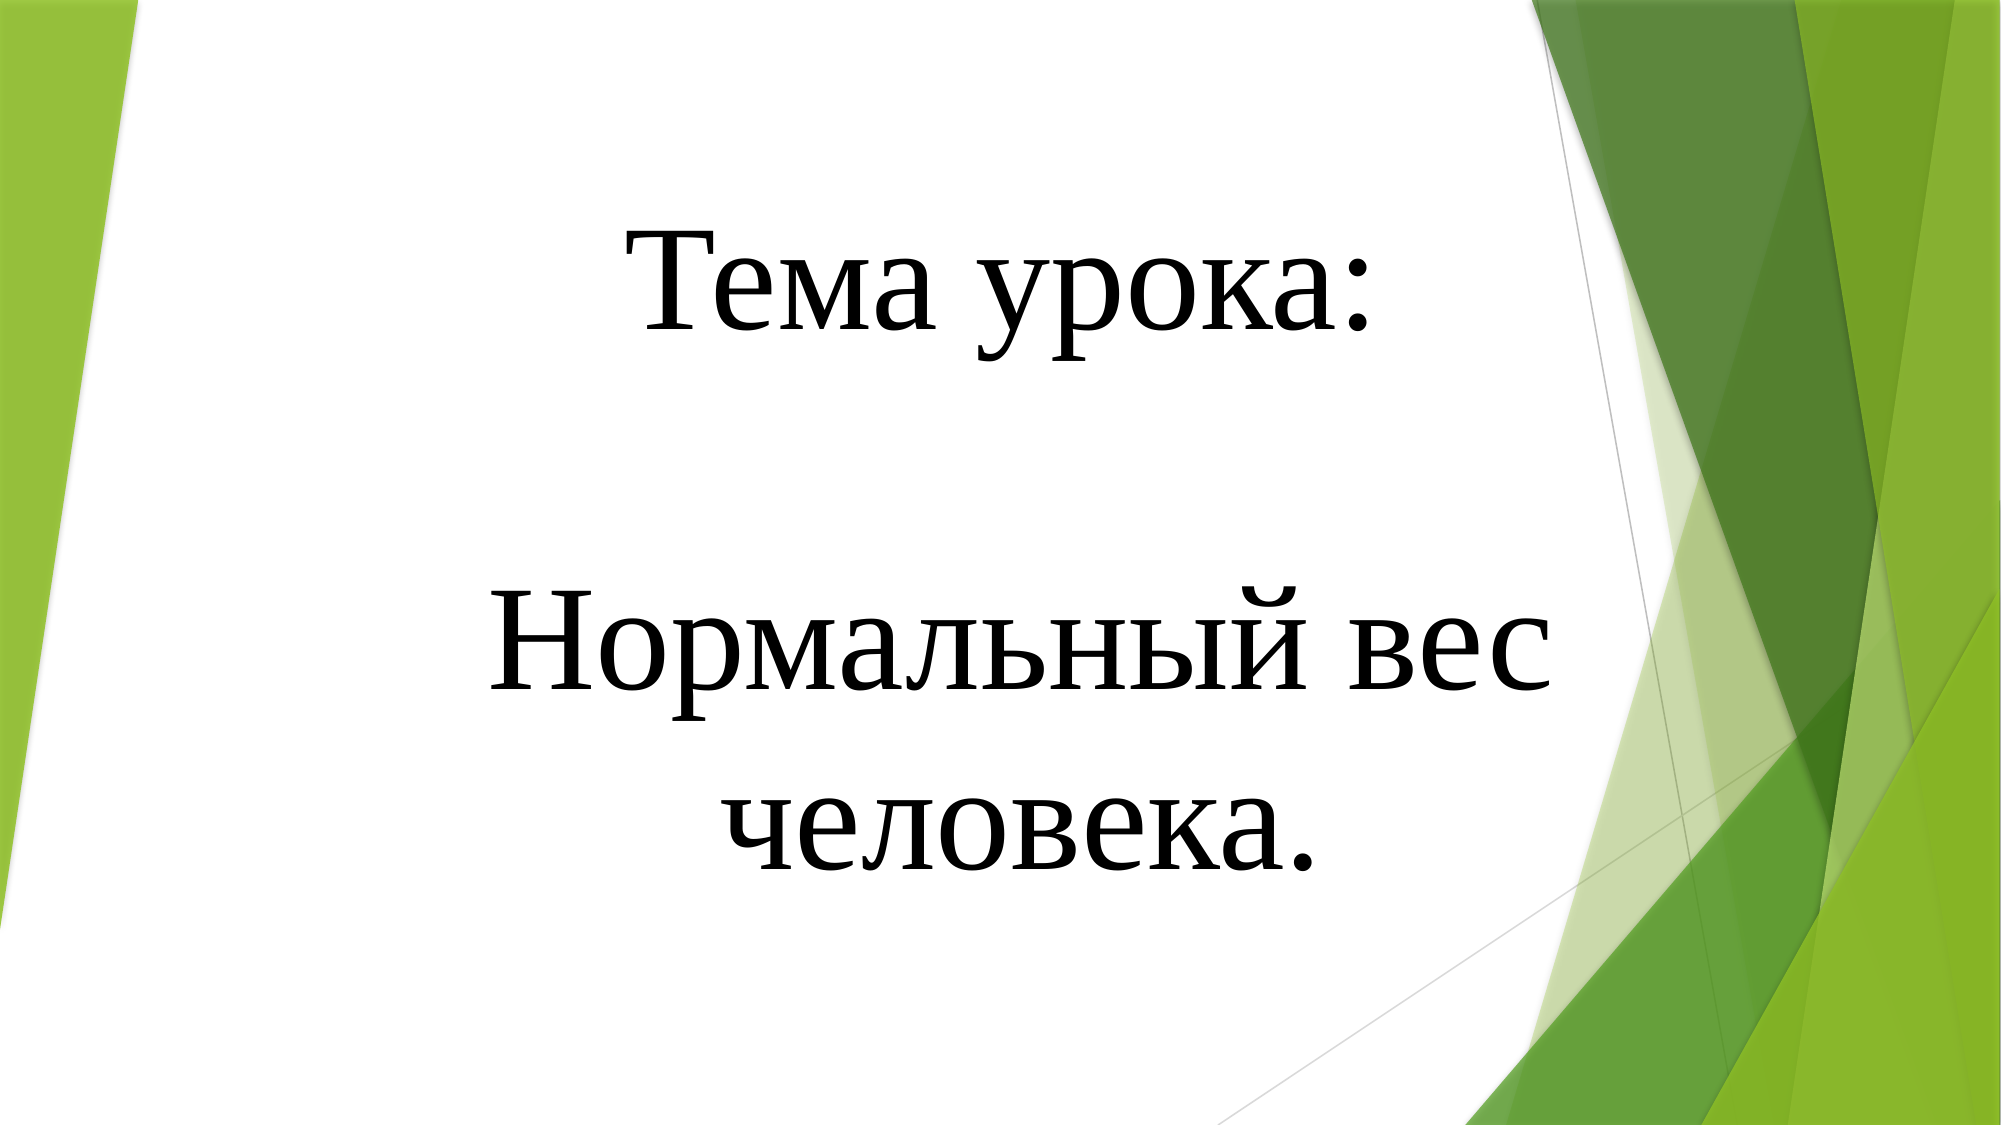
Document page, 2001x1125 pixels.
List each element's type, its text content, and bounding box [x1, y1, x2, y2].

text_box Тема урока: Нормальный вес человека. [170, 172, 1872, 908]
